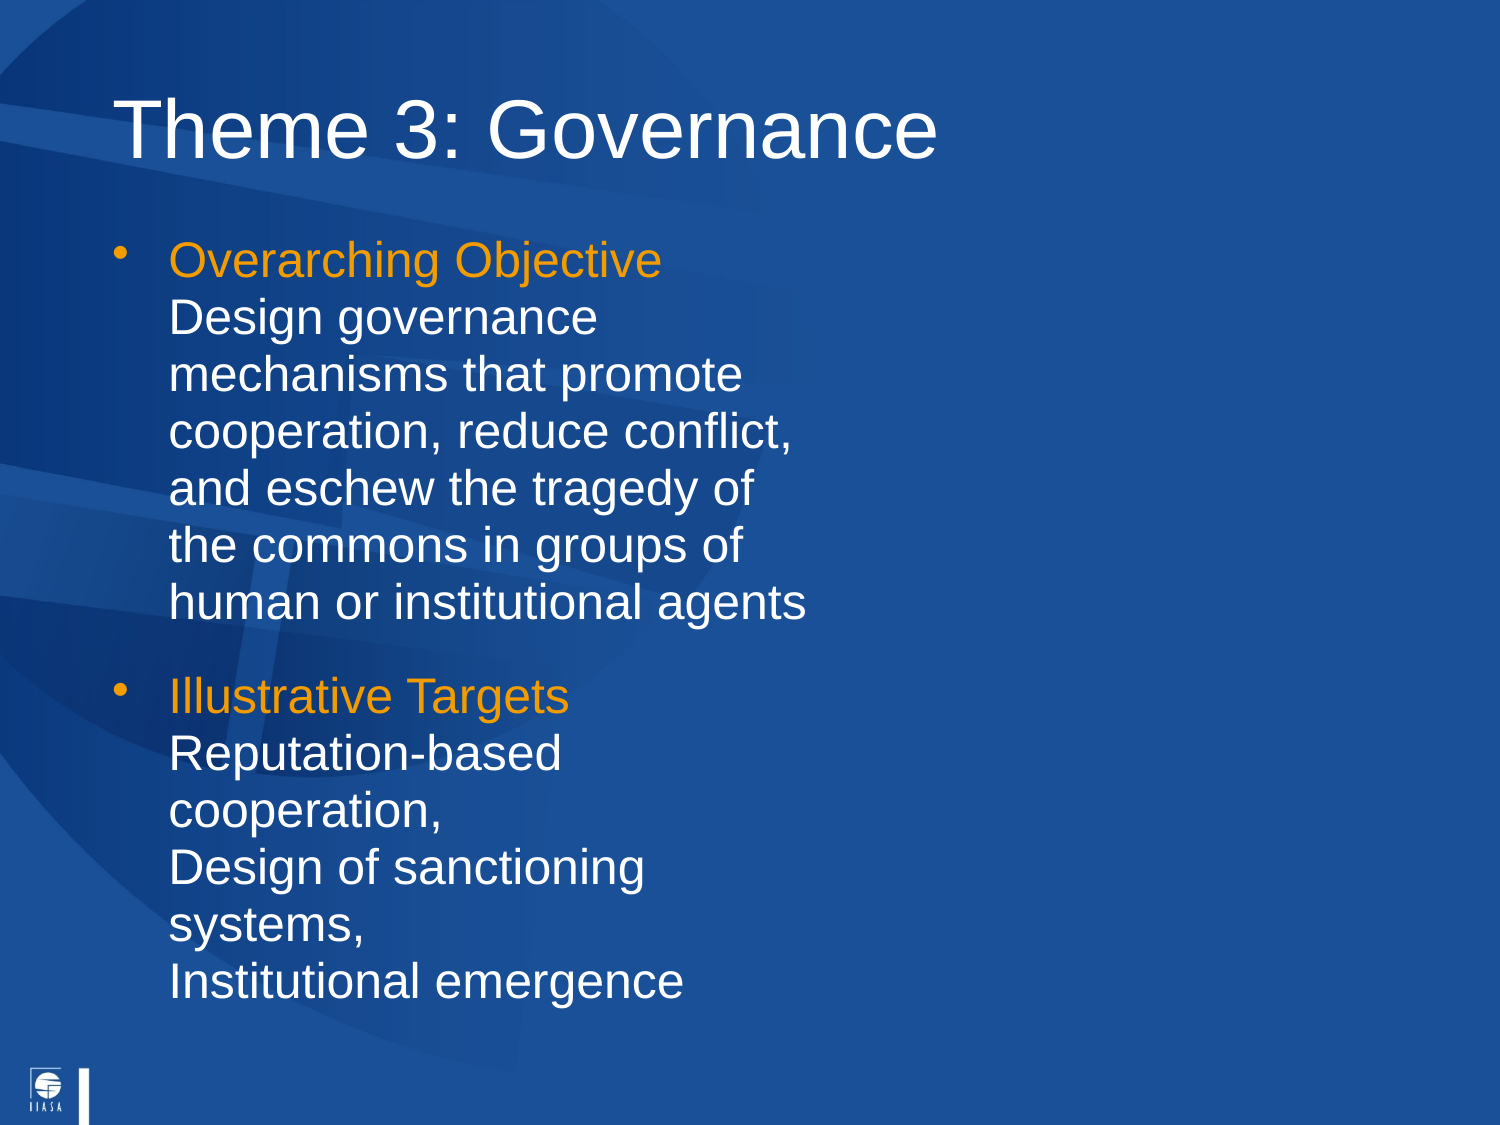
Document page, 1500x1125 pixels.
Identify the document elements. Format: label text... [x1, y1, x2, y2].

text_box Overarching Objective Design governance mechanisms that promote cooperation, reduce conflict, and eschew the tragedy of the commons in groups of human or institutional agents Illustrative Targets Reputation-based cooperation, Design of sanctioning systems, Institutional emergence [112, 231, 838, 1043]
picture [0, 0, 1500, 1125]
title Theme 3: Governance [111, 74, 1500, 263]
